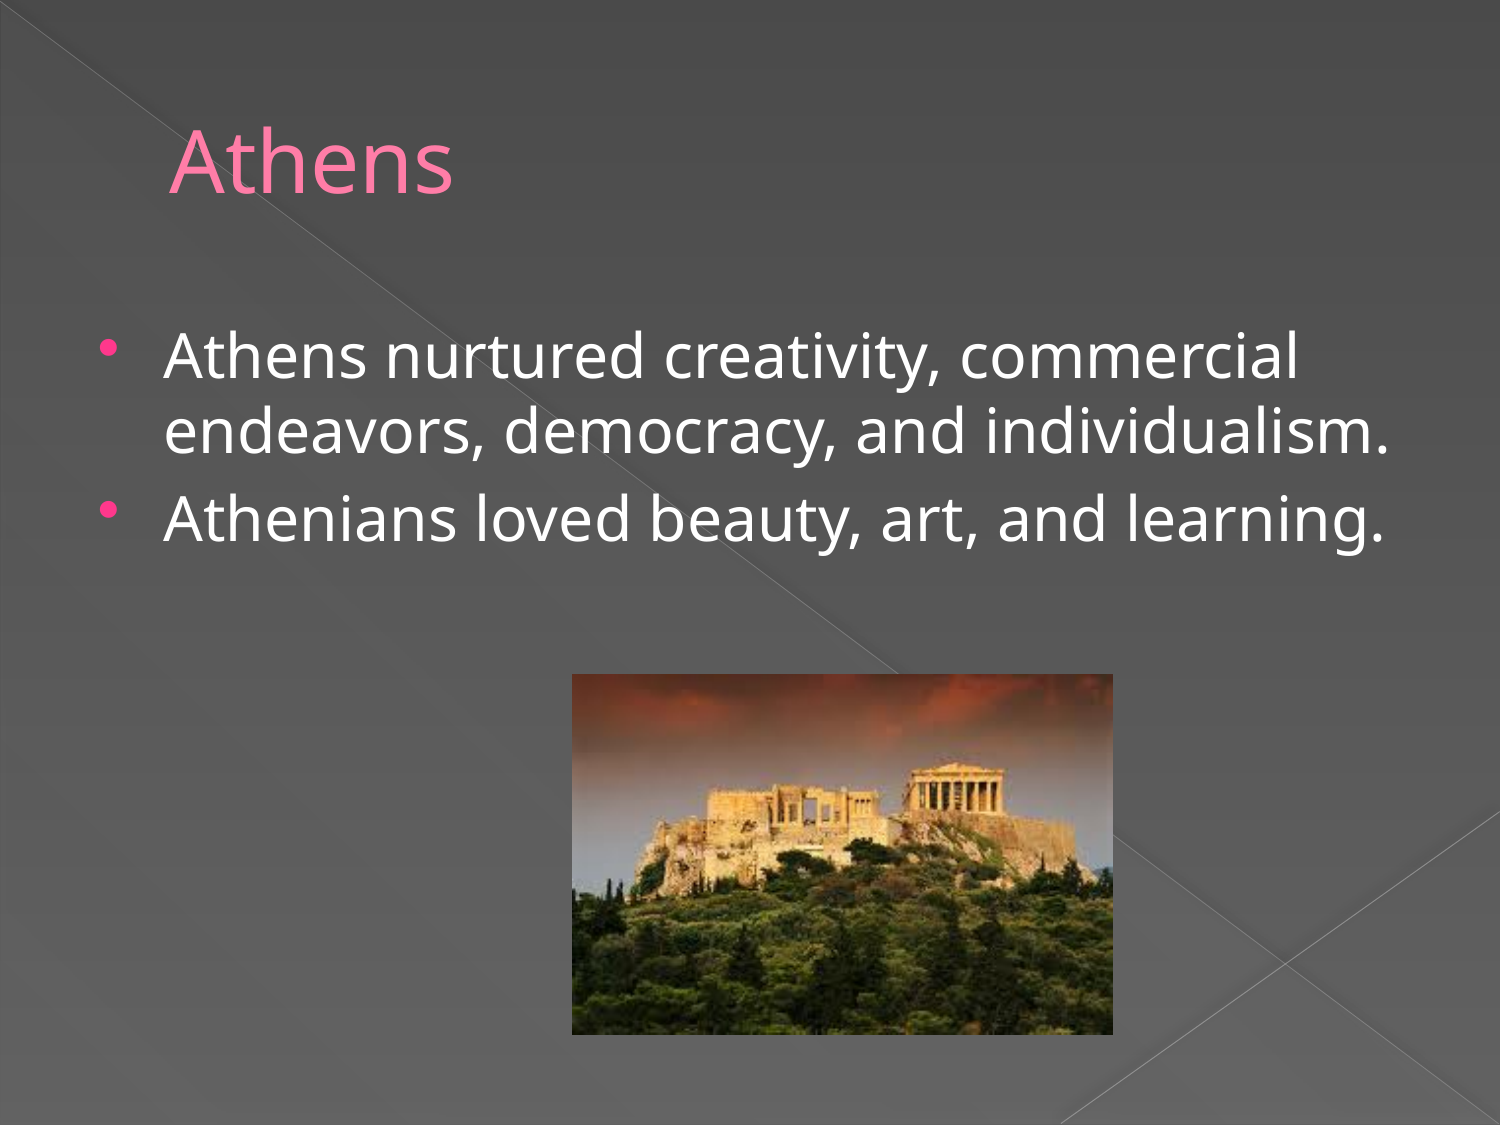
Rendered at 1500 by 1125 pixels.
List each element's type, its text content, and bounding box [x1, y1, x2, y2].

title Athens [75, 43, 1425, 274]
list Athens nurtured creativity, commercial endeavors, democracy, and individualism. Athenians loved beauty, art, and learning. [75, 308, 1425, 1059]
picture [572, 674, 1113, 1035]
